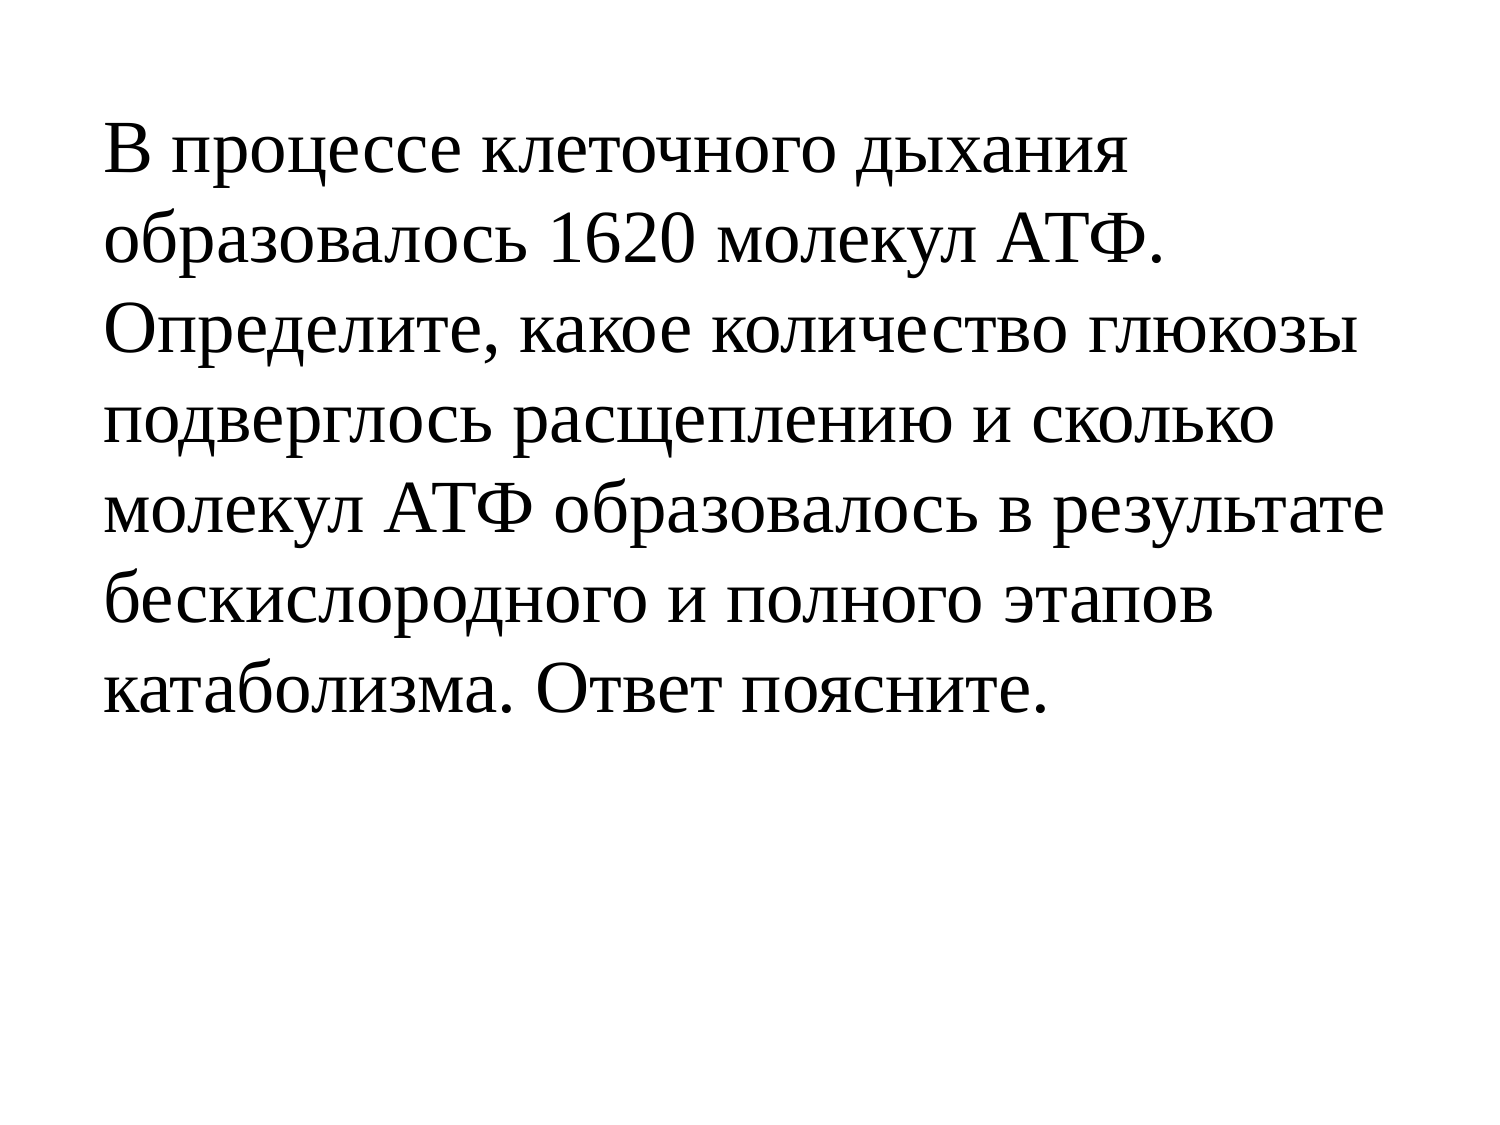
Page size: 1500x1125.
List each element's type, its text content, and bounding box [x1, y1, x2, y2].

text_box В процессе клеточного дыхания образовалось 1620 молекул АТФ. Определите, какое количество глюкозы подверглось расщеплению и сколько молекул АТФ образовалось в результате бескислородного и полного этапов катаболизма. Ответ поясните. [88, 89, 1459, 735]
